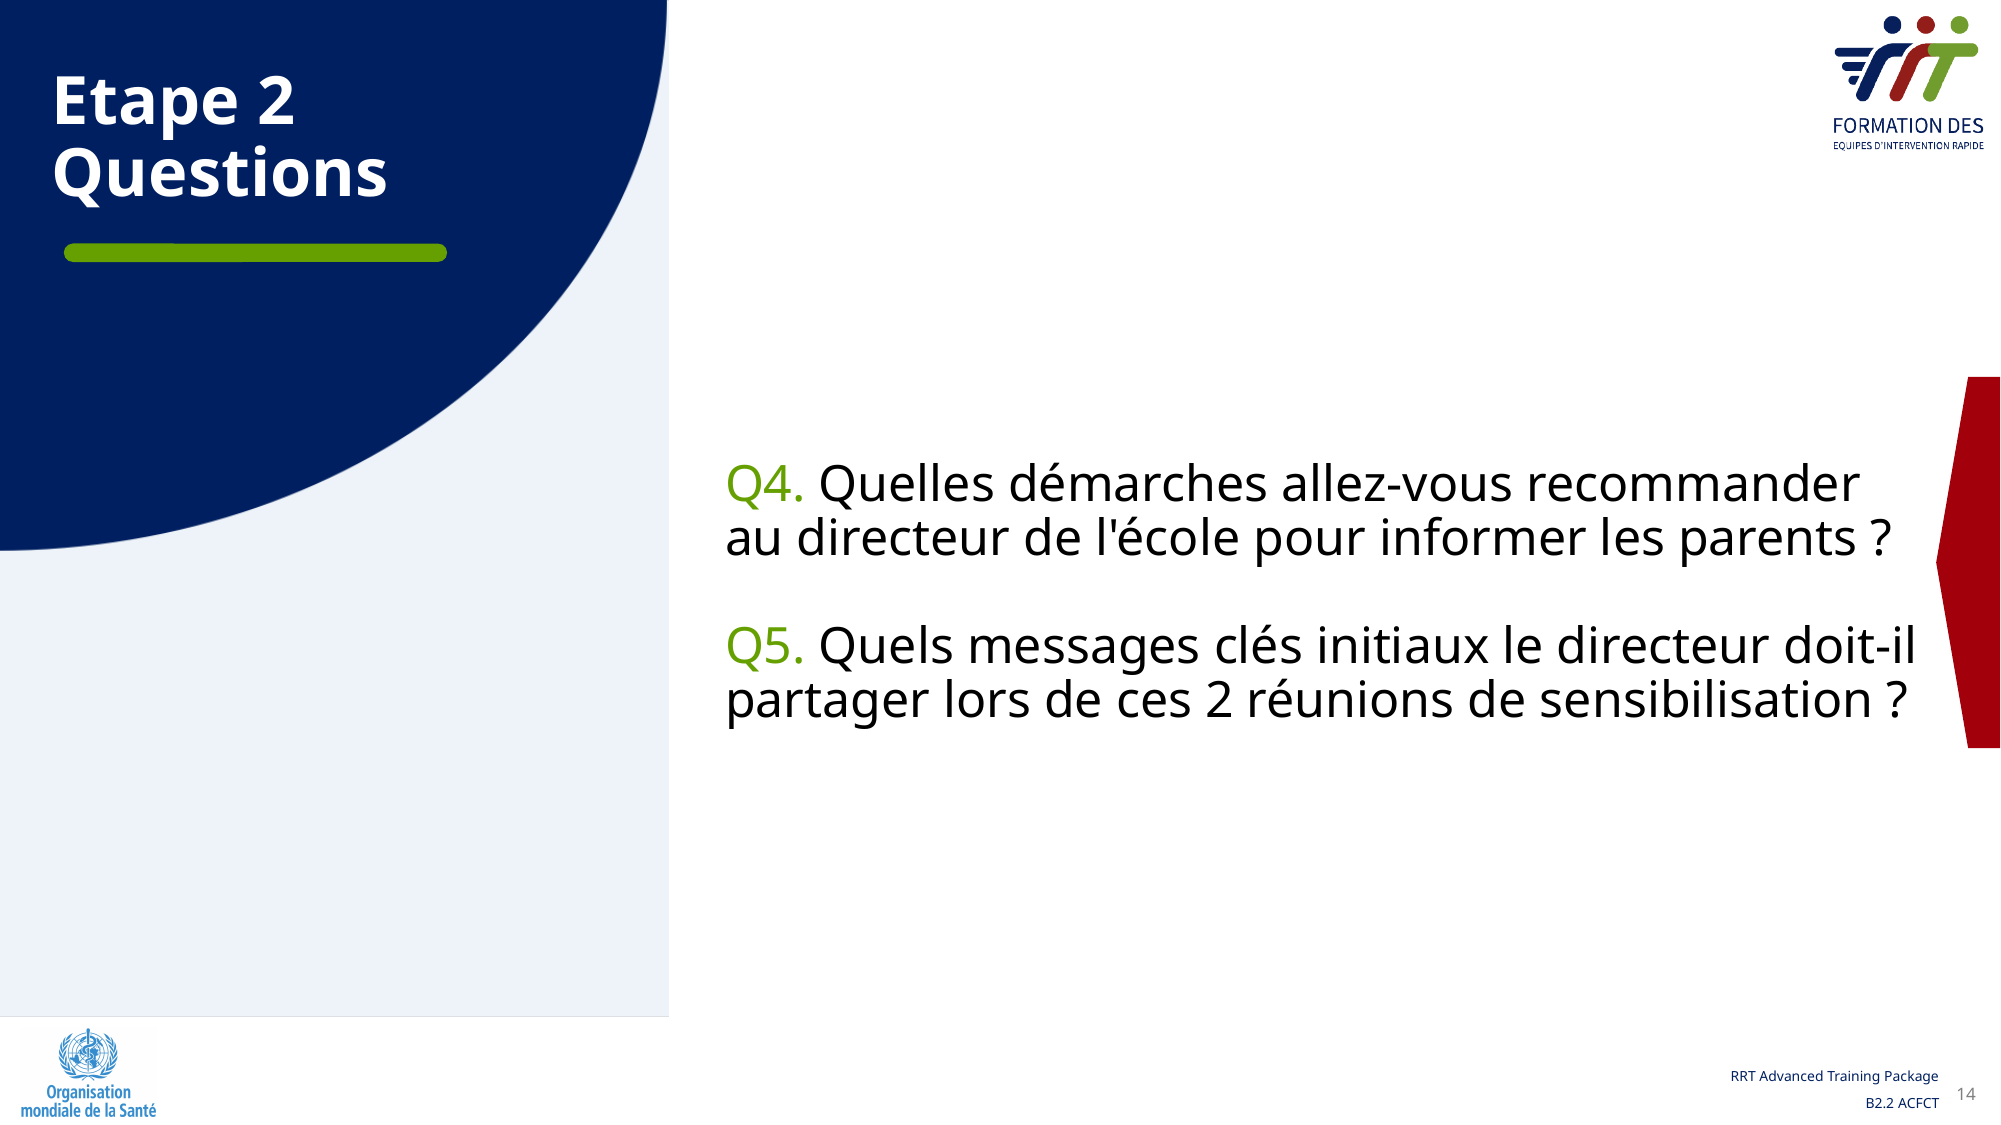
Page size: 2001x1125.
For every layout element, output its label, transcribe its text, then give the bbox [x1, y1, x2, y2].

list Q4. Quelles démarches allez-vous recommander au directeur de l'école pour informer les parents ? Q5. Quels messages clés initiaux le directeur doit-il partager lors de ces 2 réunions de sensibilisation ? [716, 137, 1937, 1049]
picture [1833, 15, 1984, 151]
picture [0, 0, 669, 1018]
picture [20, 1027, 157, 1118]
text_box Etape 2 Questions [51, 73, 591, 211]
